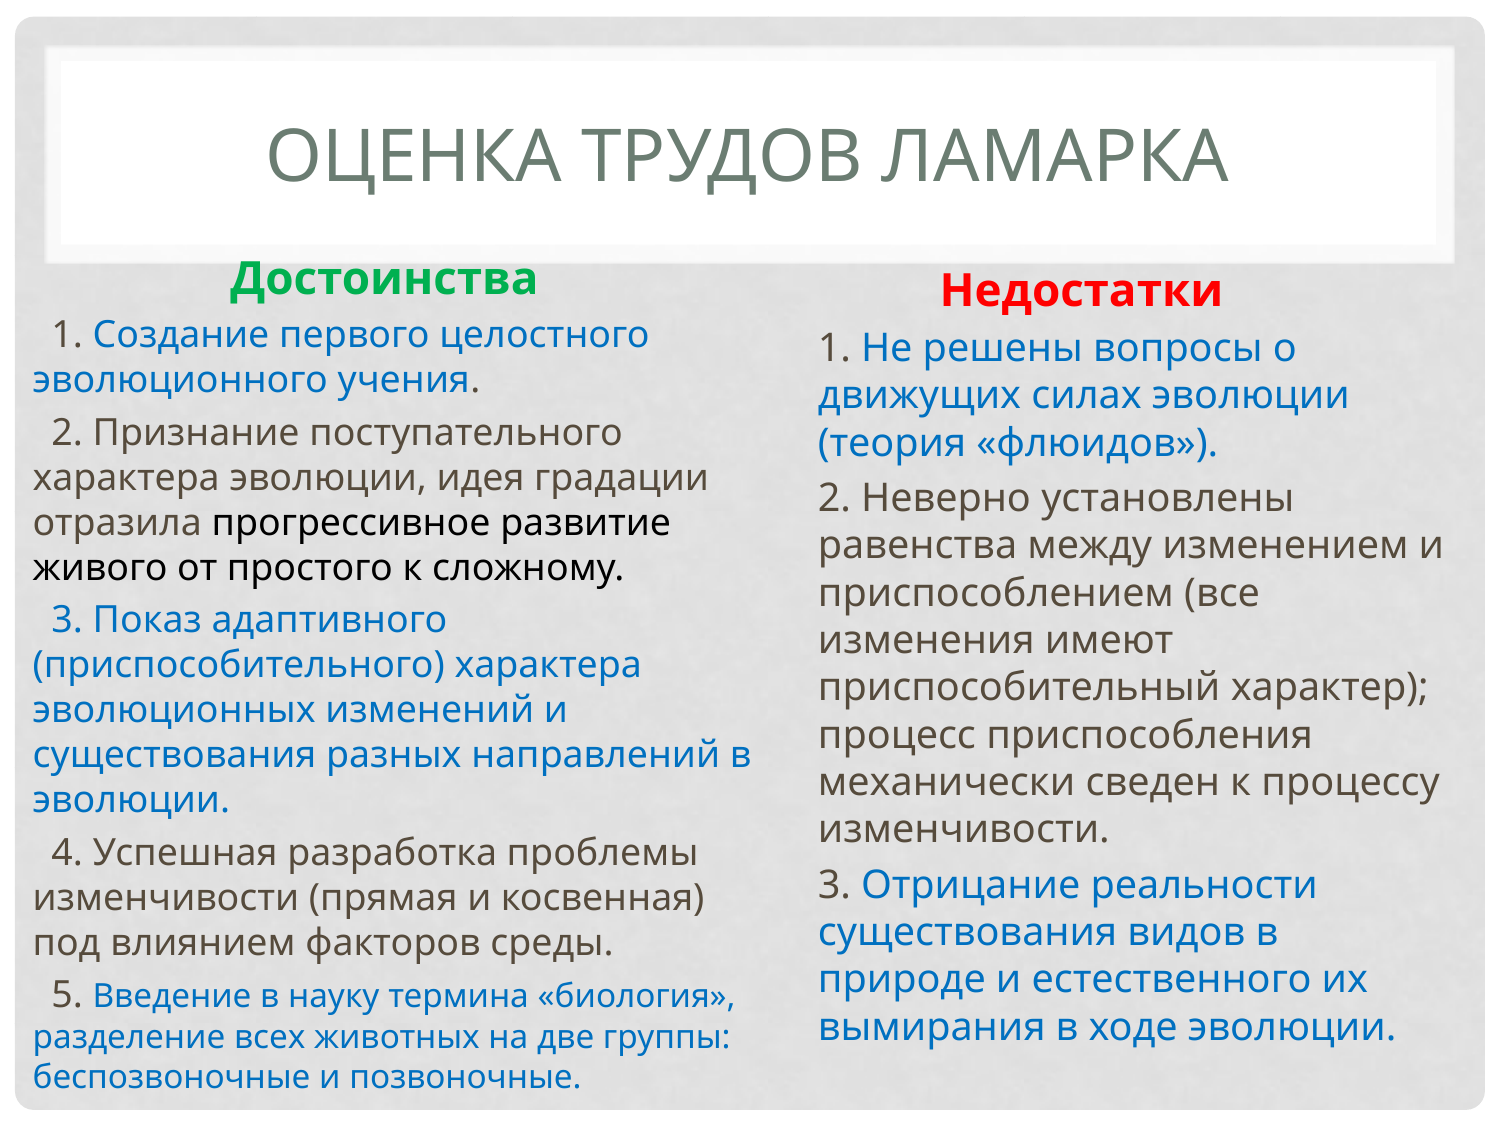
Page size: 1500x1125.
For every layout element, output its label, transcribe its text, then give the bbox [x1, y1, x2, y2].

list 1. Создание первого целостного эволюционного учения. 2. Признание поступательного характера эволюции, идея градации отразила прогрессивное развитие живого от простого к сложному. 3. Показ адаптивного (приспособительного) характера эволюционных изменений и существования разных направлений в эволюции. 4. Успешная разработка проблемы изменчивости (прямая и косвенная) под влиянием факторов среды. 5. Введение в науку термина «биология», разделение всех животных на две группы: беспозвоночные и позвоночные. [17, 302, 785, 1071]
list Достоинства [53, 243, 716, 302]
list Недостатки [750, 267, 1413, 323]
title Оценка трудов Ламарка [69, 66, 1425, 238]
list 1. Не решены вопросы о движущих силах эволюции (теория «флюидов»). 2. Неверно установлены равенства между изменением и приспособлением (все изменения имеют приспособительный характер); процесс приспособления механически сведен к процессу изменчивости. 3. Отрицание реальности существования видов в природе и естественного их вымирания в ходе эволюции. [785, 314, 1471, 1071]
